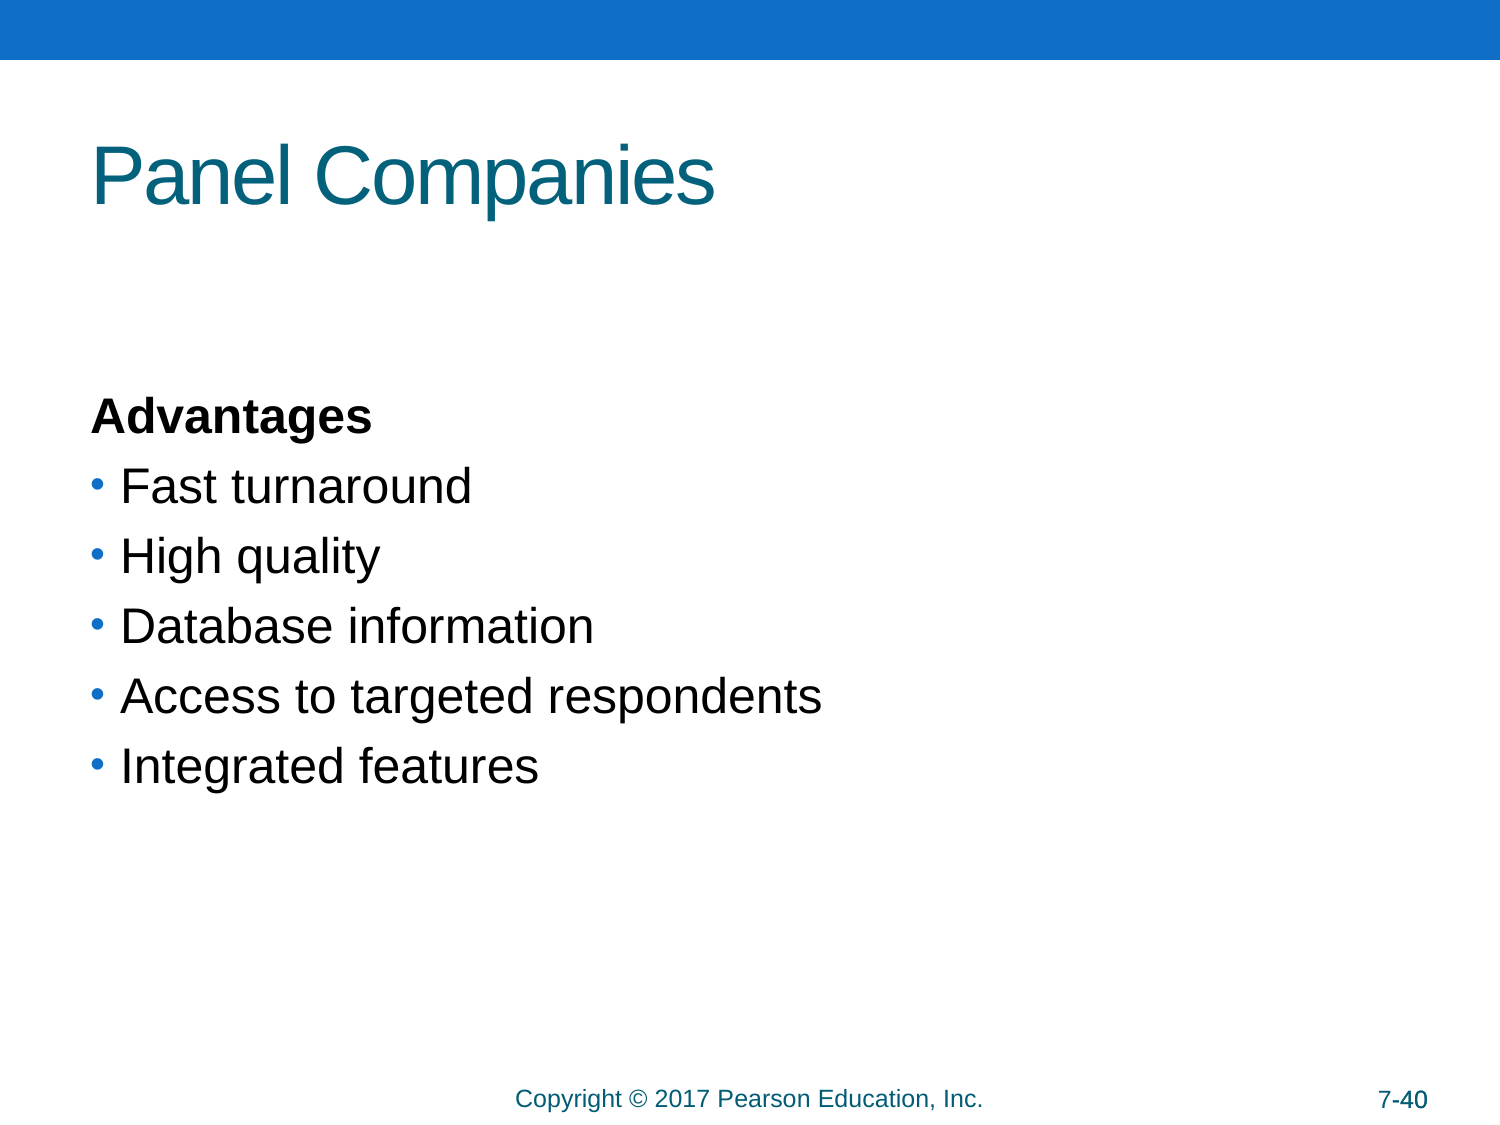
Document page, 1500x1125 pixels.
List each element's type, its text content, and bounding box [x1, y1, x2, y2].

title Panel Companies [75, 90, 1425, 253]
list Advantages Fast turnaround High quality Database information Access to targeted respondents Integrated features [75, 376, 1425, 1125]
